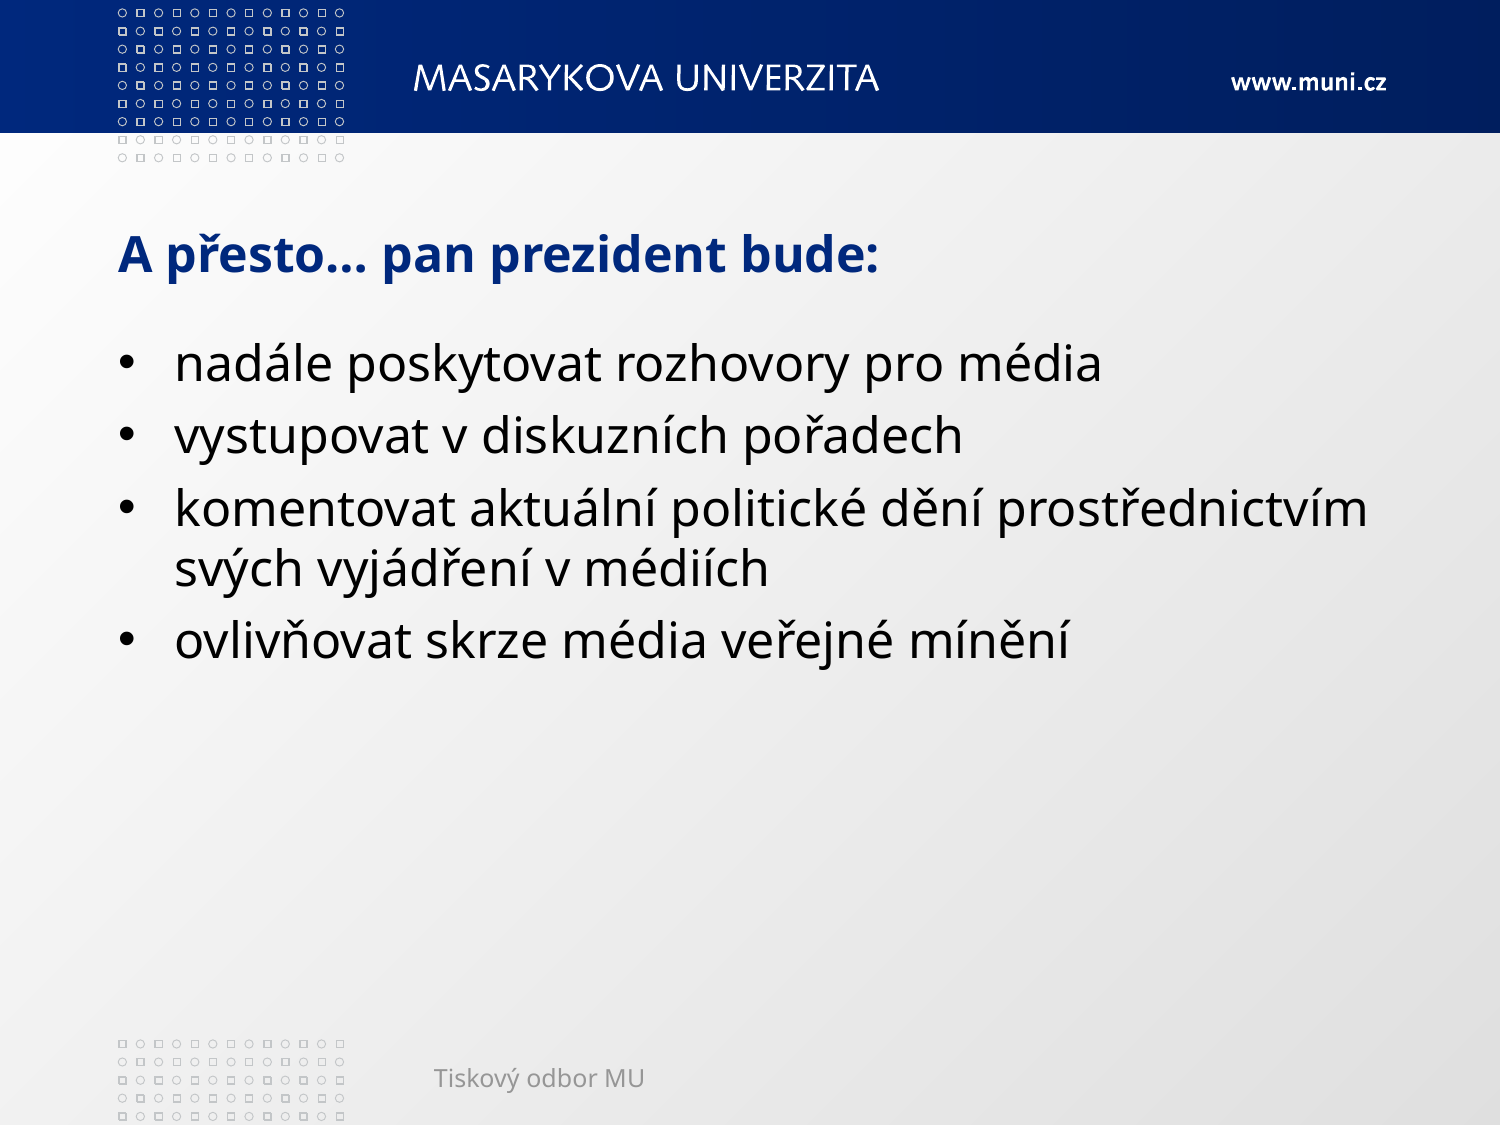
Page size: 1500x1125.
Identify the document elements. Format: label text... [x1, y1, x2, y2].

title A přesto… pan prezident bude: [118, 184, 1403, 291]
footer Tiskový odbor MU [419, 1025, 1081, 1100]
list nadále poskytovat rozhovory pro média vystupovat v diskuzních pořadech komentovat aktuální politické dění prostřednictvím svých vyjádření v médiích ovlivňovat skrze média veřejné mínění [118, 331, 1469, 1006]
